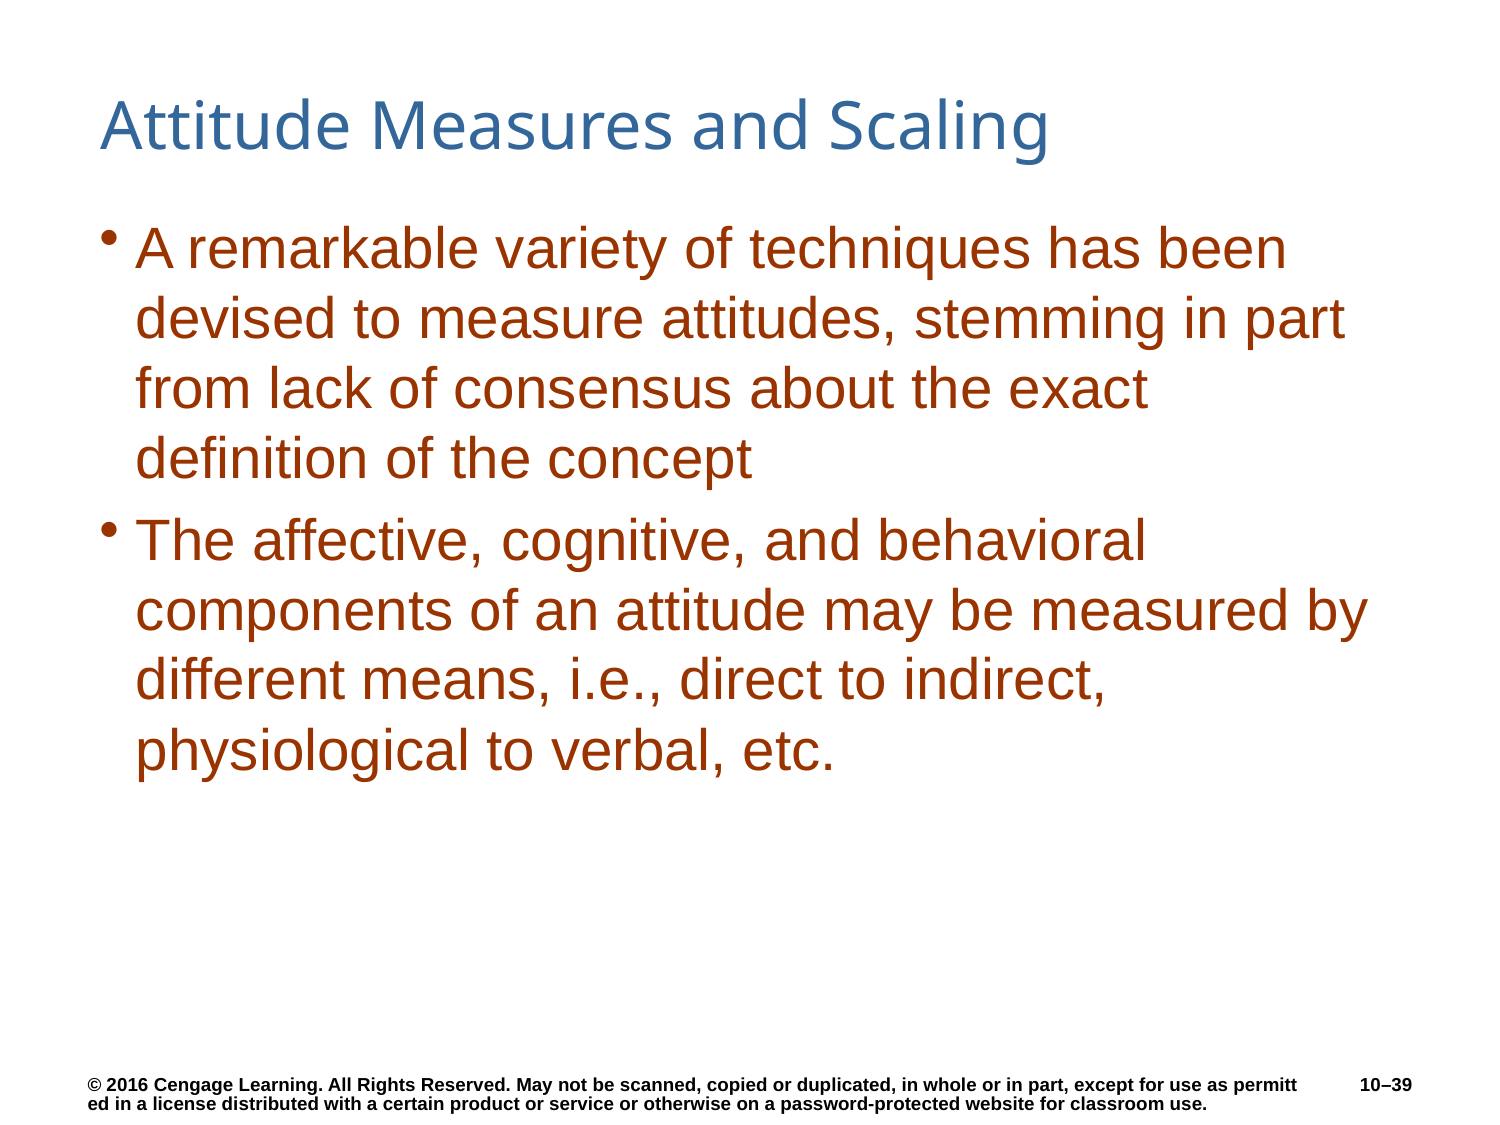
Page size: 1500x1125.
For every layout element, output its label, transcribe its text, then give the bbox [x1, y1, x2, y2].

list A remarkable variety of techniques has been devised to measure attitudes, stemming in part from lack of consensus about the exact definition of the concept The affective, cognitive, and behavioral components of an attitude may be measured by different means, i.e., direct to indirect, physiological to verbal, etc. [84, 202, 1414, 1013]
slide_number 10–39 [1050, 1042, 1413, 1103]
footer © 2016 Cengage Learning. All Rights Reserved. May not be scanned, copied or duplicated, in whole or in part, except for use as permitted in a license distributed with a certain product or service or otherwise on a password-protected website for classroom use. [87, 1057, 1050, 1103]
title Attitude Measures and Scaling [85, 75, 1411, 171]
